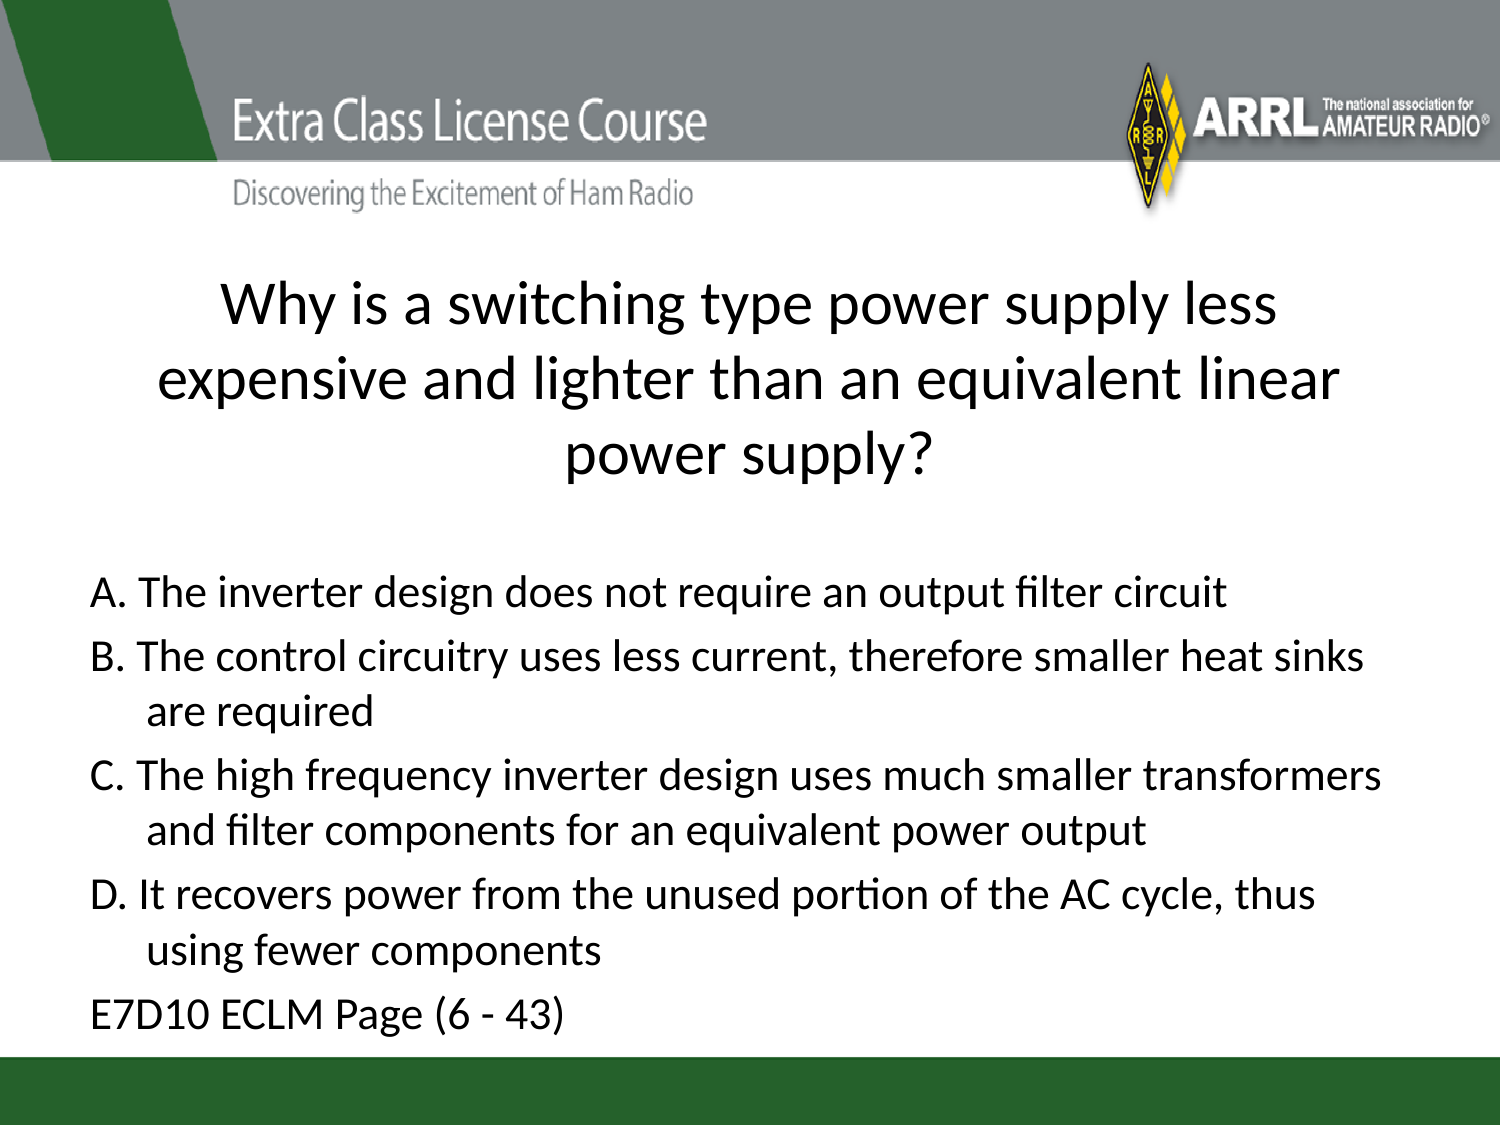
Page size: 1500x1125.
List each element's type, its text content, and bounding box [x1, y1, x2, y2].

title Why is a switching type power supply less expensive and lighter than an equivalent linear power supply? [75, 254, 1425, 435]
picture [0, 0, 1500, 1125]
list A. The inverter design does not require an output filter circuit B. The control circuitry uses less current, therefore smaller heat sinks are required C. The high frequency inverter design uses much smaller transformers and filter components for an equivalent power output D. It recovers power from the unused portion of the AC cycle, thus using fewer components E7D10 ECLM Page (6 - 43) [75, 554, 1425, 1017]
